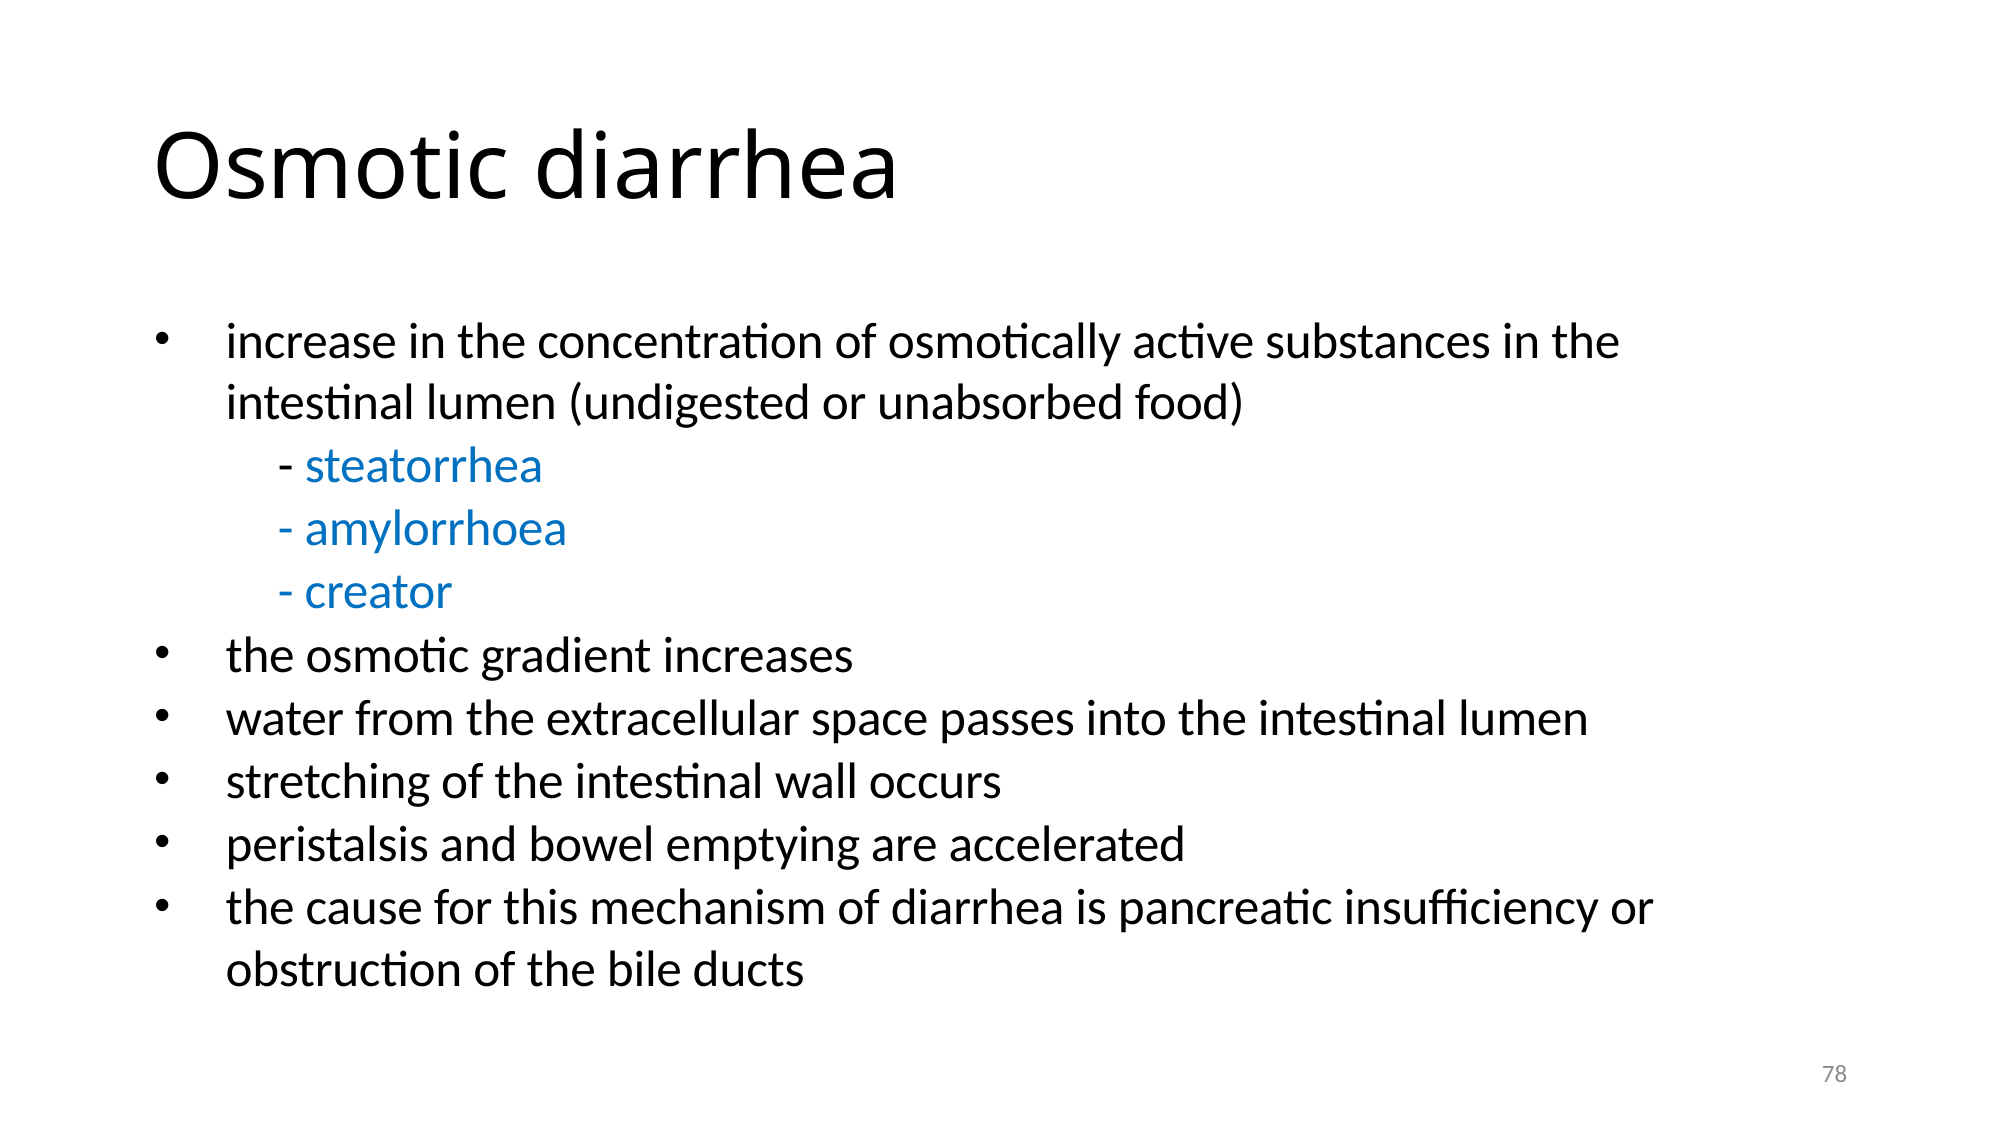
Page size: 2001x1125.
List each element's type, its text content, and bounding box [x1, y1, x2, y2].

list increase in the concentration of osmotically active substances in the intestinal lumen (undigested or unabsorbed food) - steatorrhea - amylorrhoea - creator the osmotic gradient increases water from the extracellular space passes into the intestinal lumen stretching of the intestinal wall occurs peristalsis and bowel emptying are accelerated the cause for this mechanism of diarrhea is pancreatic insufficiency or obstruction of the bile ducts [137, 299, 1863, 1014]
title Osmotic diarrhea [137, 59, 1863, 278]
slide_number 78 [1412, 1042, 1863, 1103]
